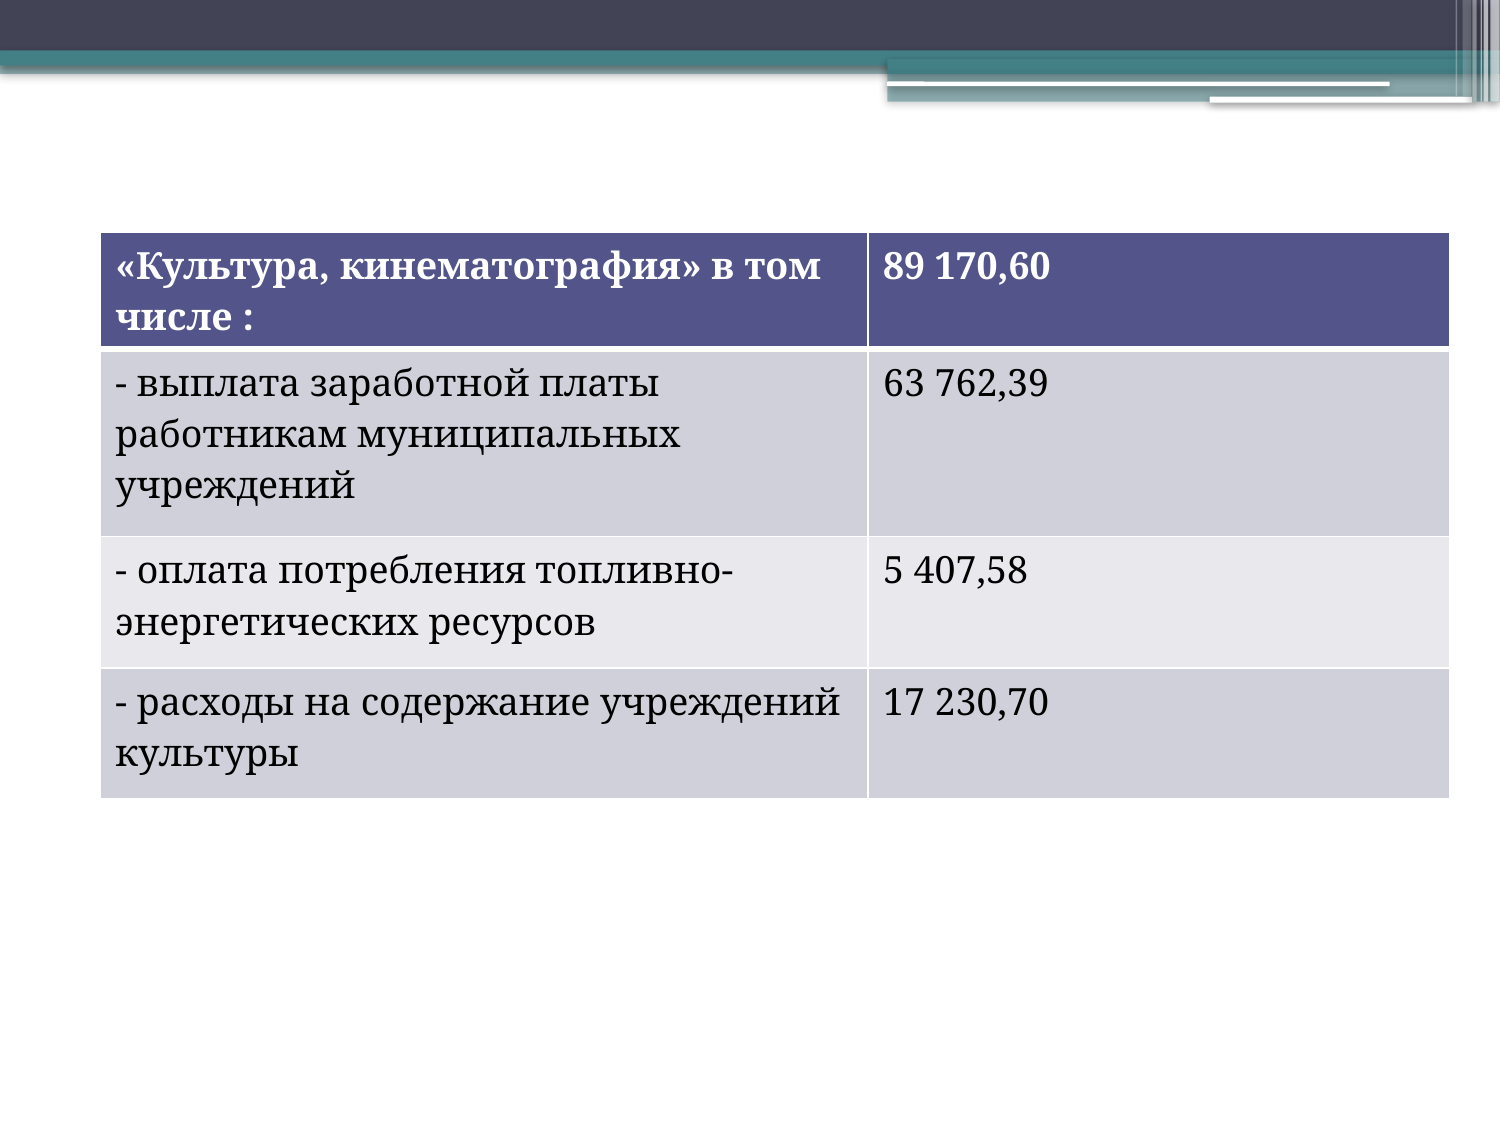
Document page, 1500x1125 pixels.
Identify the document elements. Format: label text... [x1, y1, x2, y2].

table_cell - расходы на содержание учреждений культуры [101, 669, 867, 798]
table_cell 17 230,70 [869, 669, 1449, 798]
table_cell - выплата заработной платы работникам муниципальных учреждений [101, 352, 867, 536]
table_header 89 170,60 [869, 233, 1449, 346]
table_cell 5 407,58 [869, 537, 1449, 667]
table_header «Культура, кинематография» в том числе : [101, 233, 867, 346]
table_cell 63 762,39 [869, 352, 1449, 536]
table_cell - оплата потребления топливно-энергетических ресурсов [101, 537, 867, 667]
